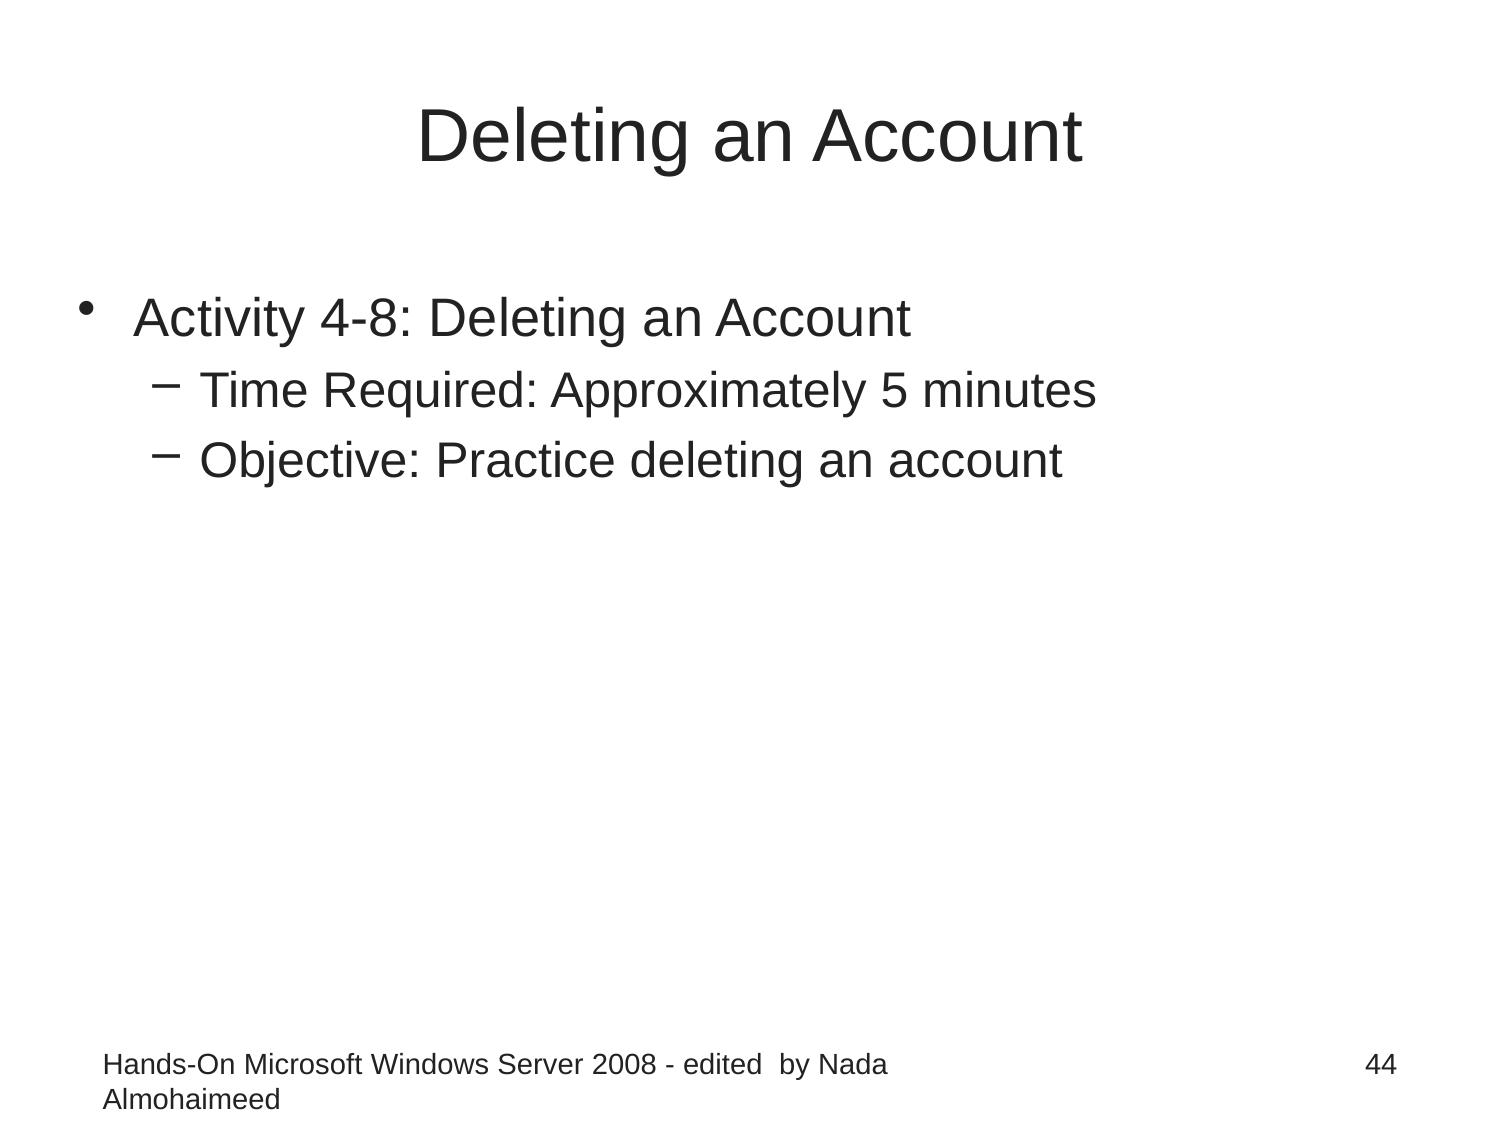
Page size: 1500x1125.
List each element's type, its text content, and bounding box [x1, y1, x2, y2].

slide_number 44 [1074, 1037, 1413, 1101]
footer Hands-On Microsoft Windows Server 2008 - edited by Nada Almohaimeed [87, 1037, 1051, 1101]
list Activity 4-8: Deleting an Account Time Required: Approximately 5 minutes Objective: Practice deleting an account [62, 274, 1426, 1026]
title Deleting an Account [87, 37, 1413, 226]
